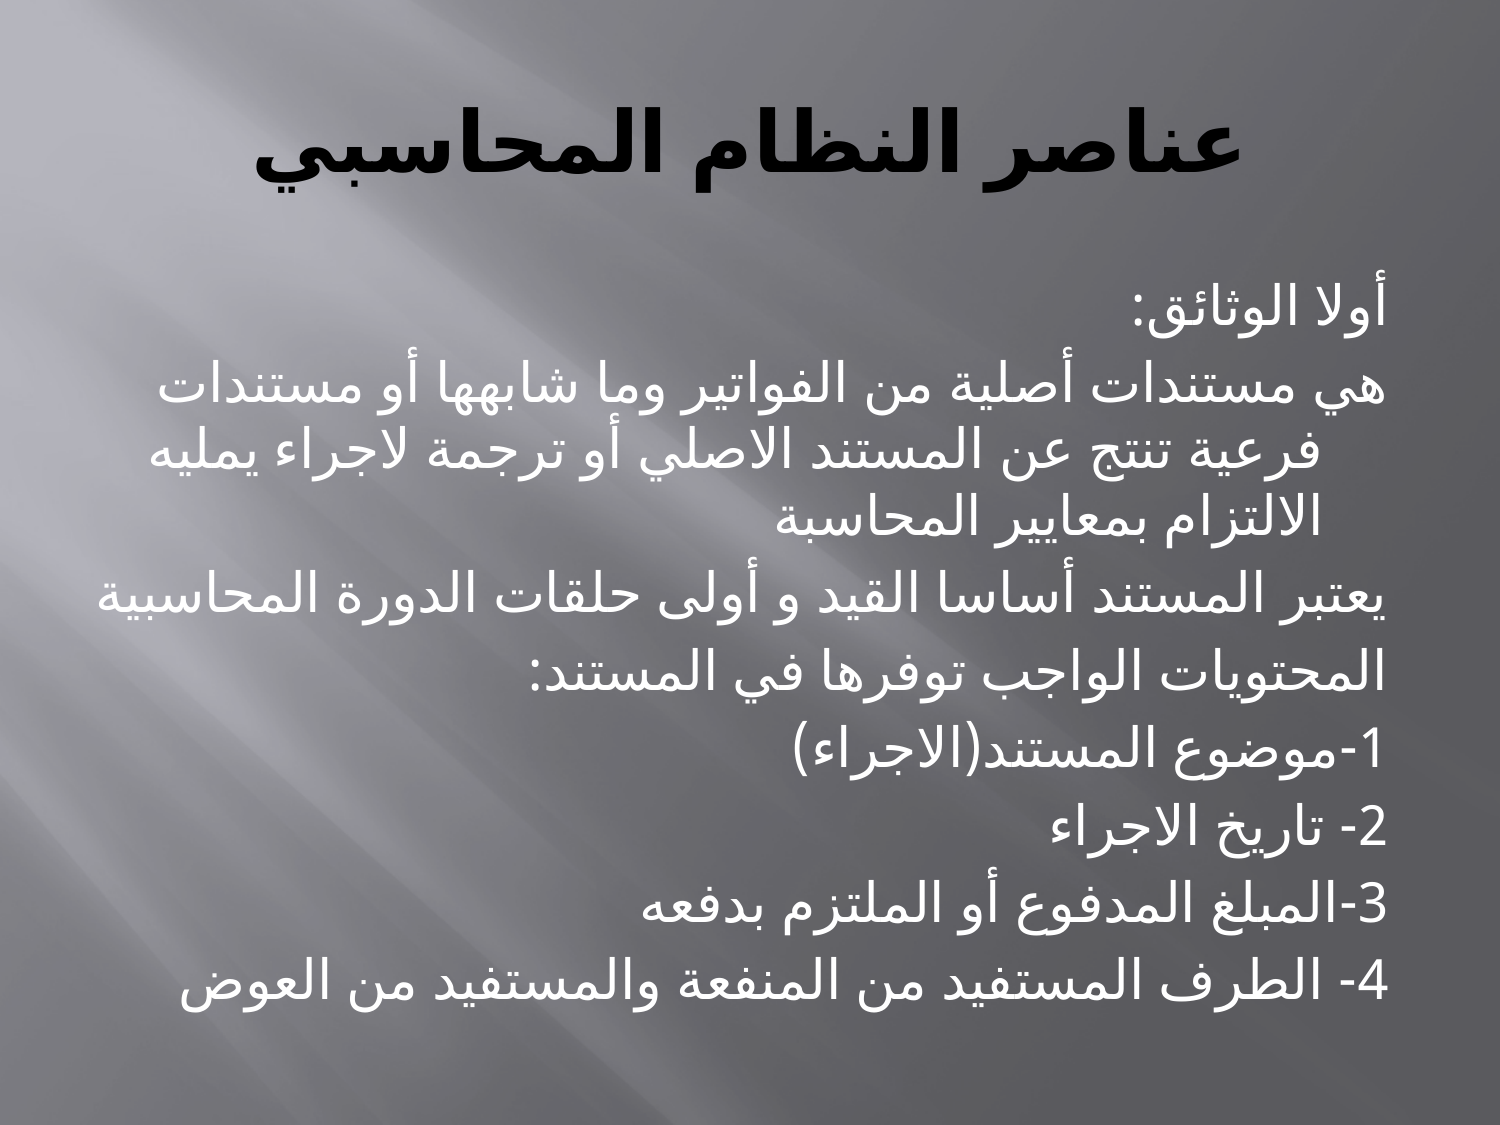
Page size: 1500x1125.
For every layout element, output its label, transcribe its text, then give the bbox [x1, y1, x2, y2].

list أولا الوثائق: هي مستندات أصلية من الفواتير وما شابهها أو مستندات فرعية تنتج عن المستند الاصلي أو ترجمة لاجراء يمليه الالتزام بمعايير المحاسبة يعتبر المستند أساسا القيد و أولى حلقات الدورة المحاسبية المحتويات الواجب توفرها في المستند: 1-موضوع المستند(الاجراء) 2- تاريخ الاجراء 3-المبلغ المدفوع أو الملتزم بدفعه 4- الطرف المستفيد من المنفعة والمستفيد من العوض [75, 262, 1425, 1035]
title عناصر النظام المحاسبي [75, 45, 1425, 233]
